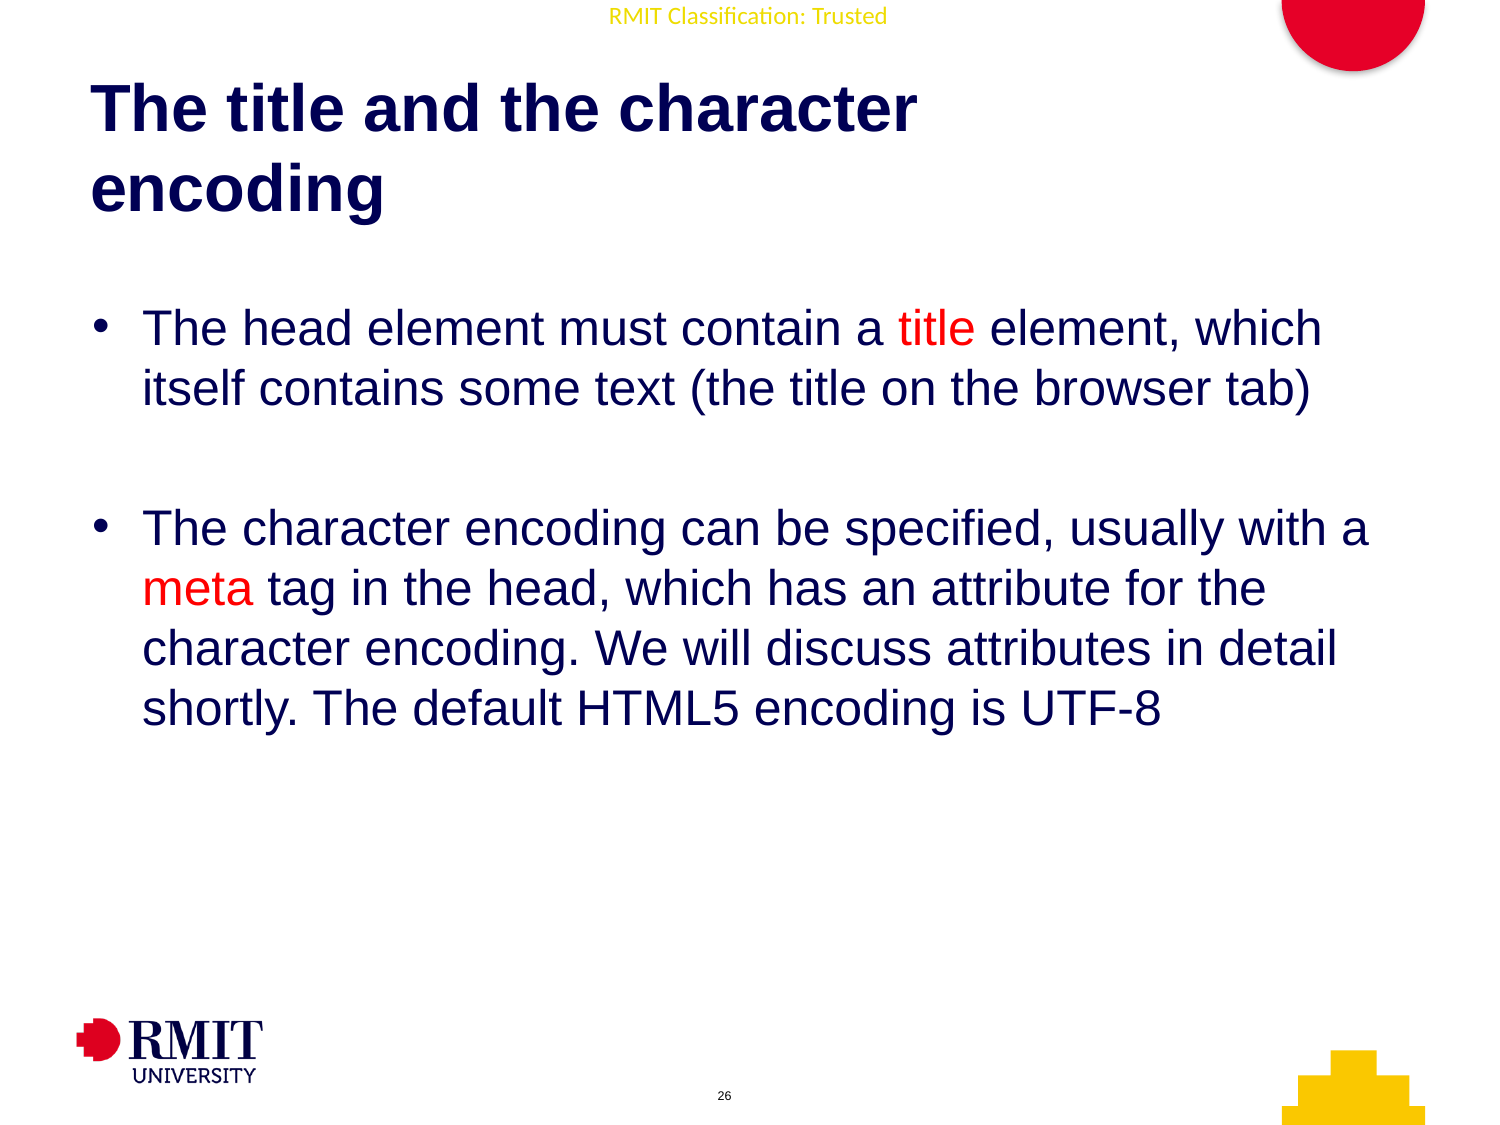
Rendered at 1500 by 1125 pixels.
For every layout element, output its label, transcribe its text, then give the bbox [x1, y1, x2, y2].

picture [57, 1001, 281, 1102]
title The title and the character encoding [75, 23, 1237, 267]
list The head element must contain a title element, which itself contains some text (the title on the browser tab) The character encoding can be specified, usually with a meta tag in the head, which has an attribute for the character encoding. We will discuss attributes in detail shortly. The default HTML5 encoding is UTF-8 [75, 288, 1425, 952]
